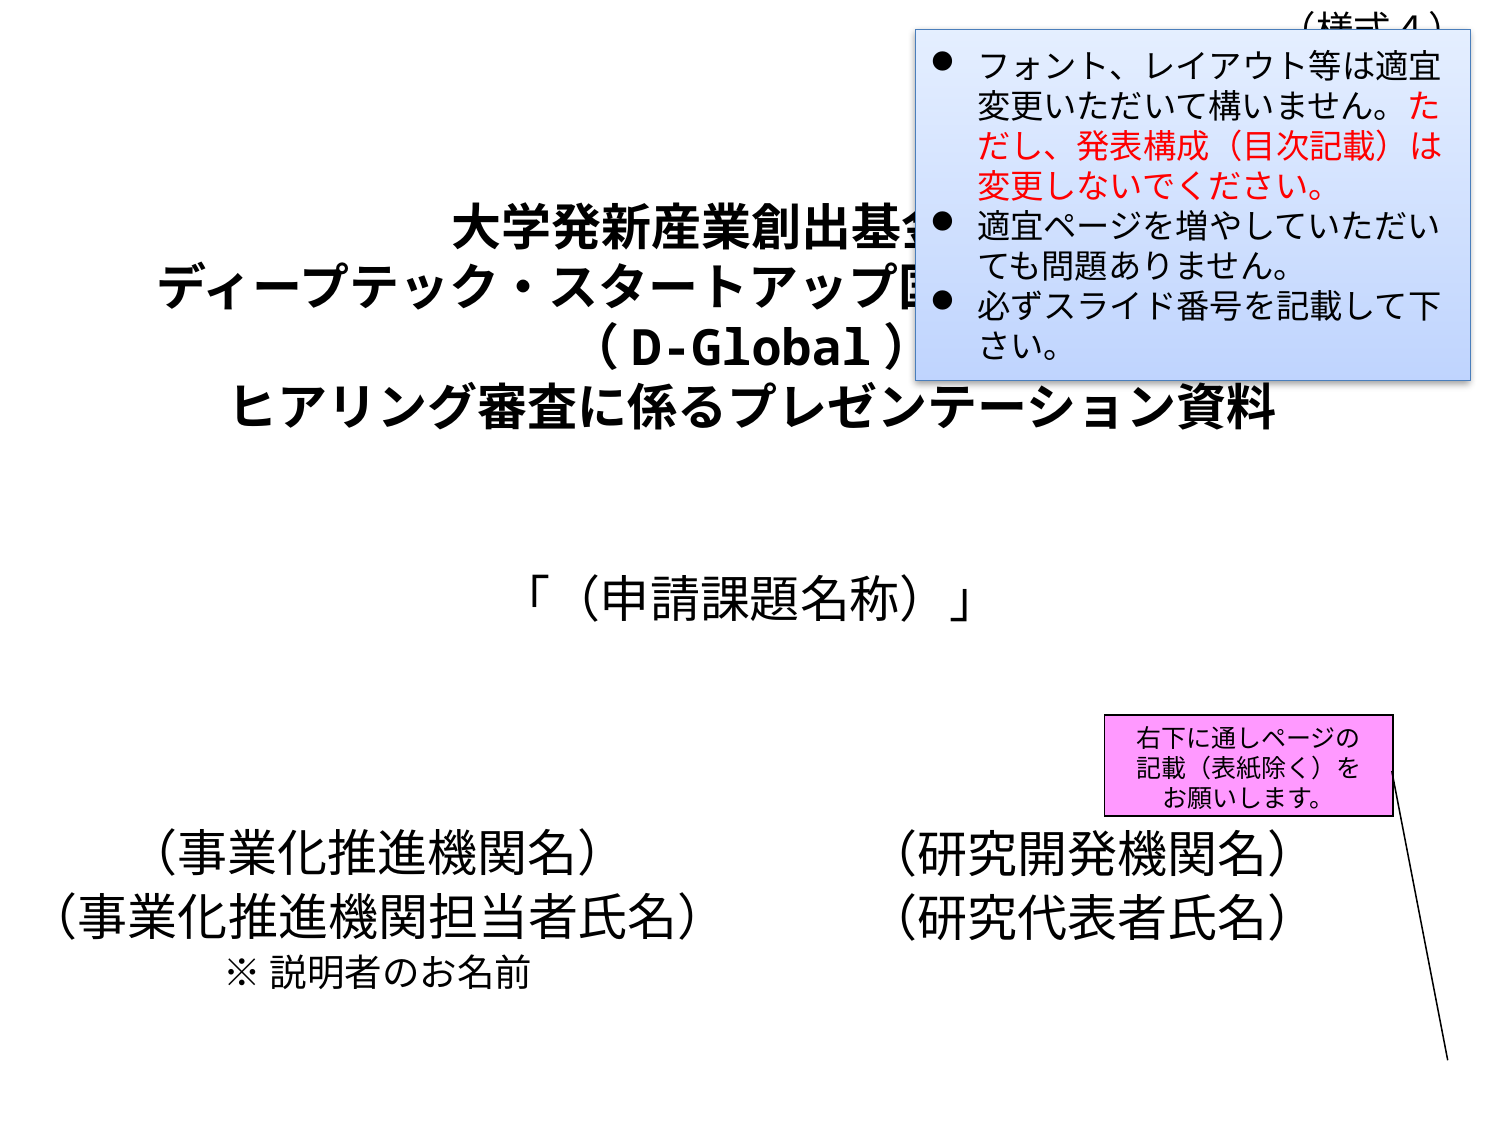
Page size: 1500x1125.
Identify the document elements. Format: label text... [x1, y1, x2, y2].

text_box フォント、レイアウト等は適宜変更いただいて構いません。ただし、発表構成（目次記載）は変更しないでください。 適宜ページを増やしていただいても問題ありません。 必ずスライド番号を記載して下さい。 [915, 29, 1471, 381]
subtitle （事業化推進機関名） （事業化推進機関担当者氏名） ※説明者のお名前 [0, 822, 761, 1047]
title 大学発新産業創出基金事業 ディープテック・スタートアップ国際展開プログラム （D-Global） ヒアリング審査に係るプレゼンテーション資料 [44, 149, 1459, 481]
text_box （様式４） [1257, 3, 1488, 52]
text_box 「（申請課題名称）」 [395, 567, 1105, 650]
text_box 右下に通しページの 記載（表紙除く）を お願いします。 [1104, 715, 1402, 822]
text_box （研究開発機関名） （研究代表者氏名） [761, 822, 1424, 1071]
